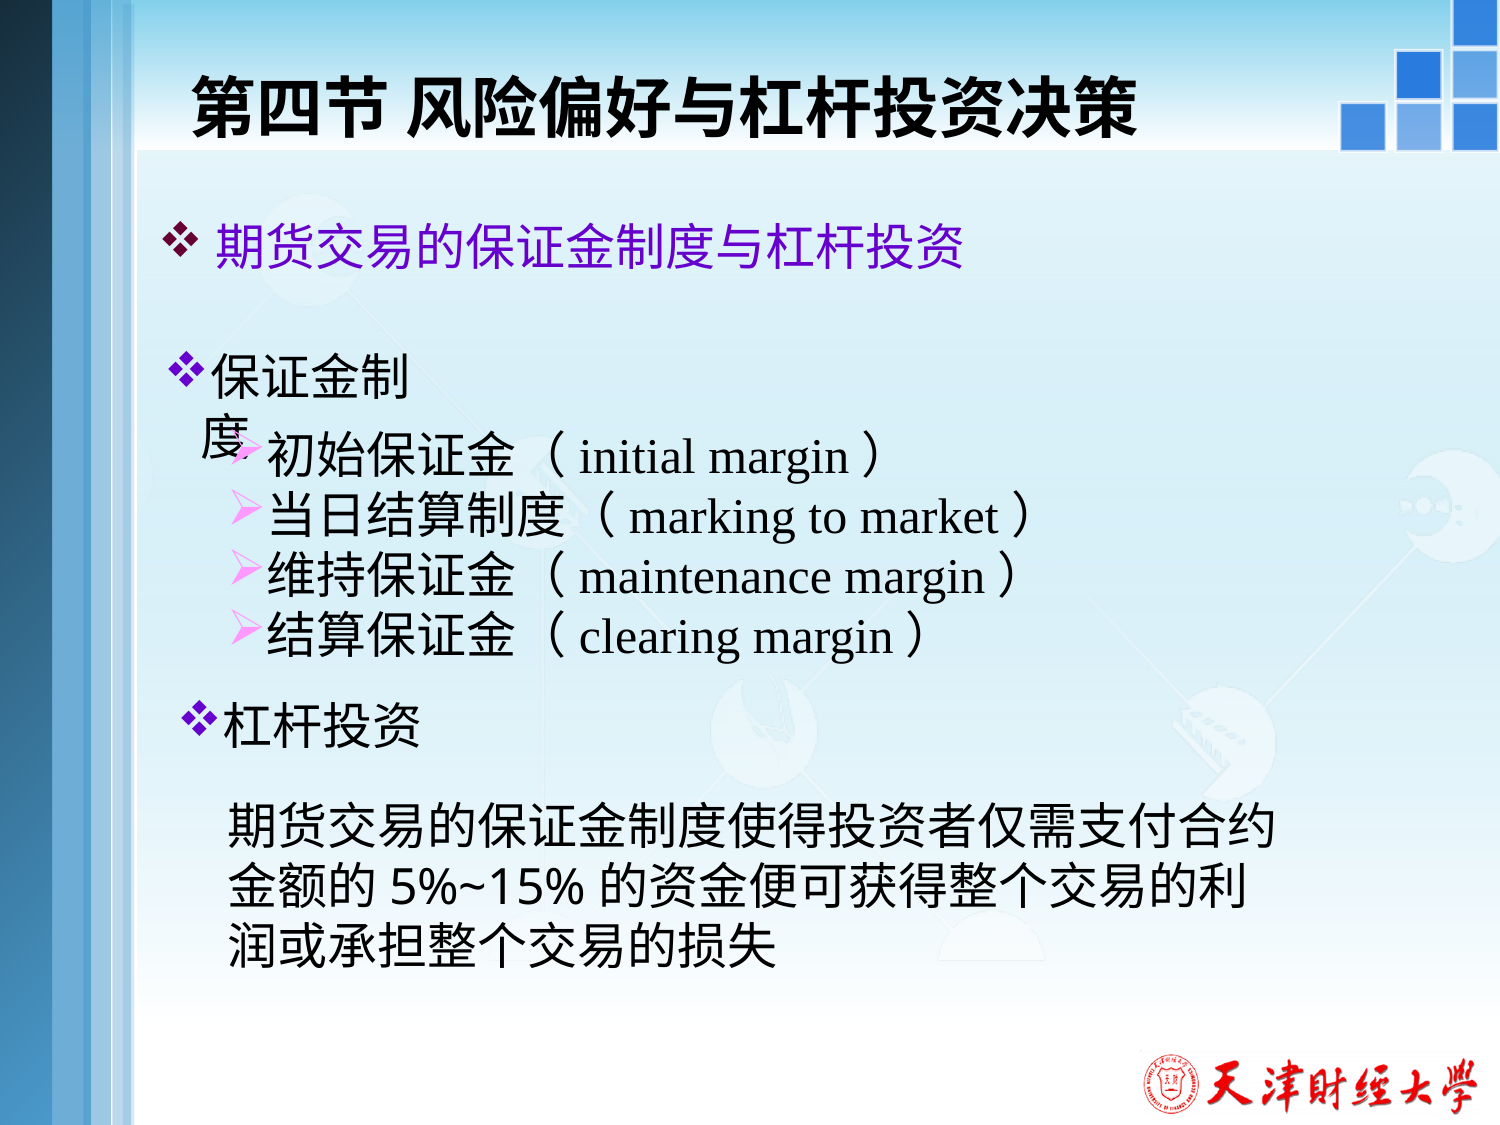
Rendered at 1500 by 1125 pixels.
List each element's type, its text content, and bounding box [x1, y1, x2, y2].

picture [1131, 1049, 1500, 1119]
text_box 杠杆投资 [162, 687, 488, 763]
text_box 初始保证金（initial margin） 当日结算制度（marking to market） 维持保证金（maintenance margin） 结算保证金（clearing margin） [212, 416, 1100, 672]
text_box 期货交易的保证金制度与杠杆投资 [144, 207, 1094, 283]
title 第四节 风险偏好与杠杆投资决策 [174, 75, 1175, 138]
picture [132, 150, 1500, 965]
text_box 保证金制度 [150, 337, 475, 473]
text_box 期货交易的保证金制度使得投资者仅需支付合约金额的5%~15%的资金便可获得整个交易的利润或承担整个交易的损失 [212, 786, 1300, 982]
